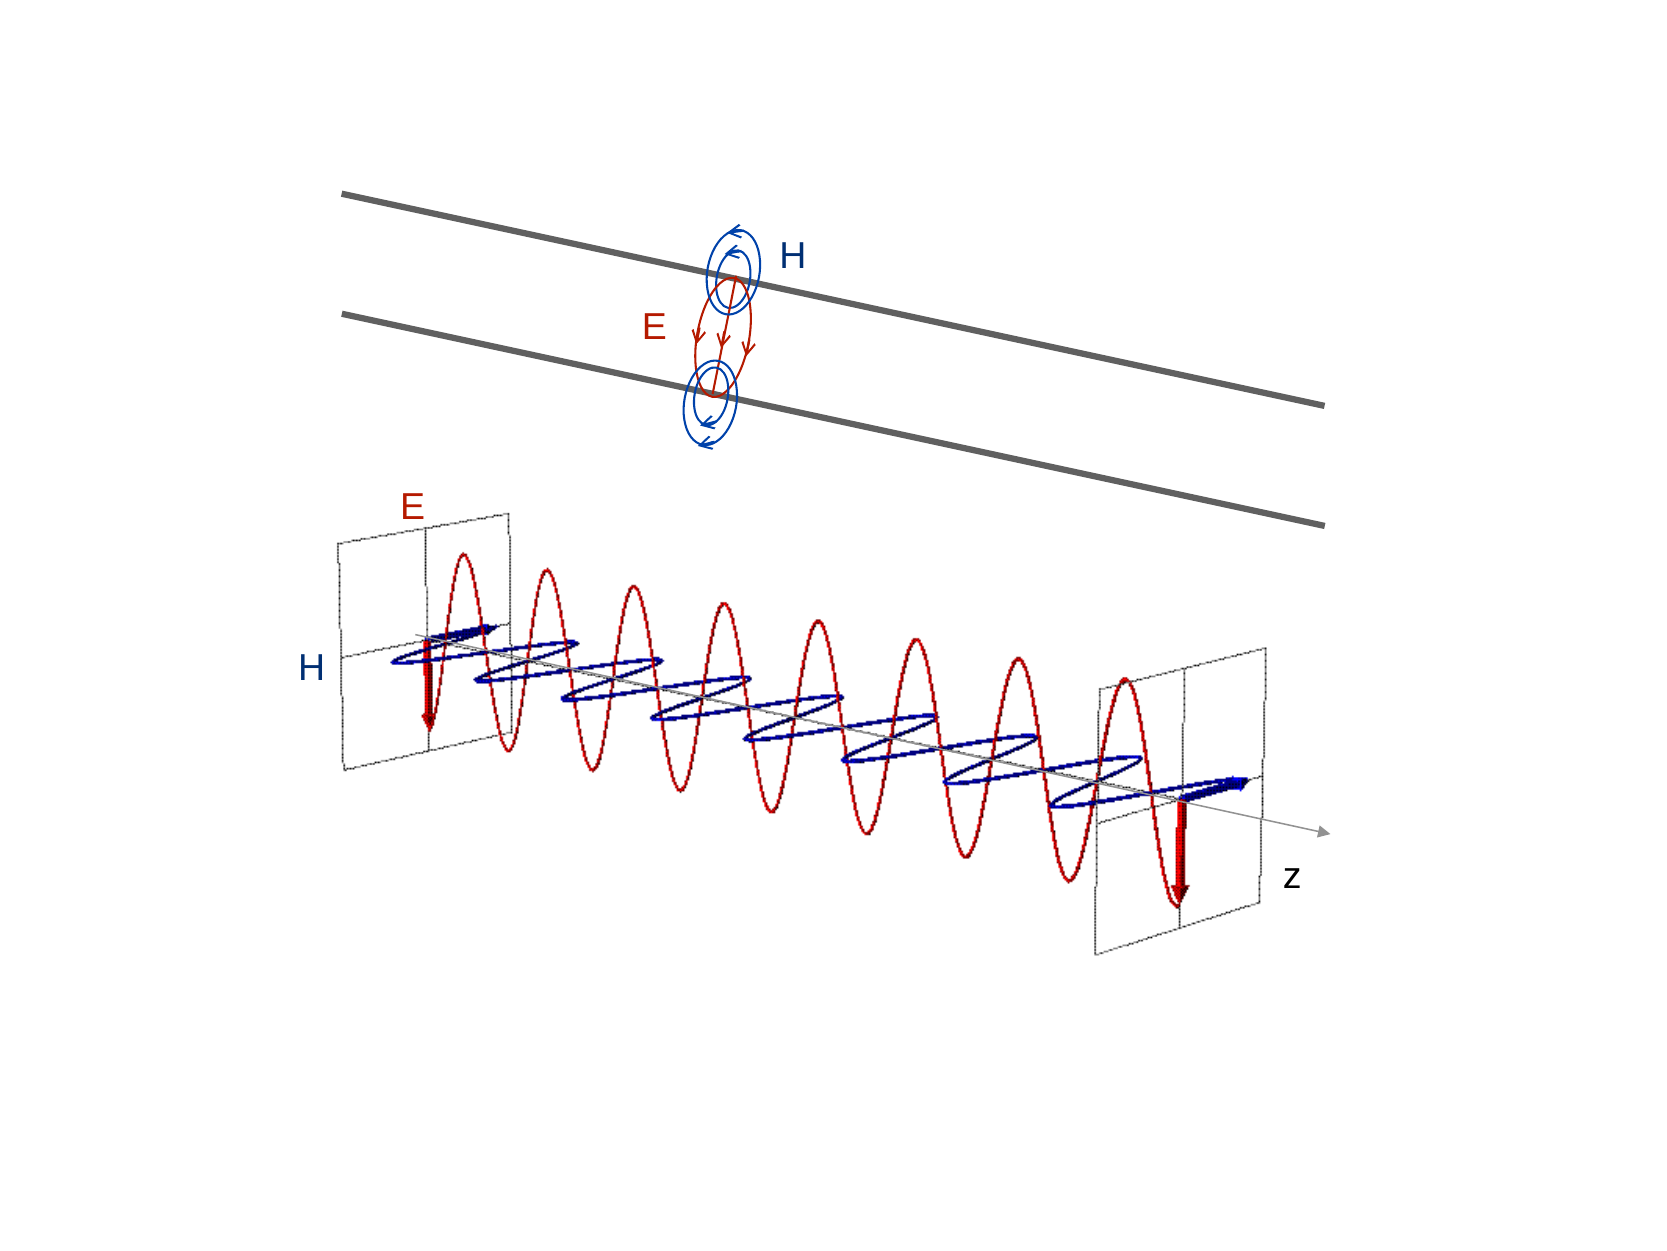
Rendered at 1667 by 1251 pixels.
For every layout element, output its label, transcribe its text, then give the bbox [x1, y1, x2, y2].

text_box H [764, 222, 822, 285]
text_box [686, 273, 760, 402]
text_box [708, 231, 761, 267]
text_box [676, 355, 744, 450]
text_box [726, 223, 744, 239]
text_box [285, 473, 1331, 963]
text_box E [626, 293, 681, 356]
